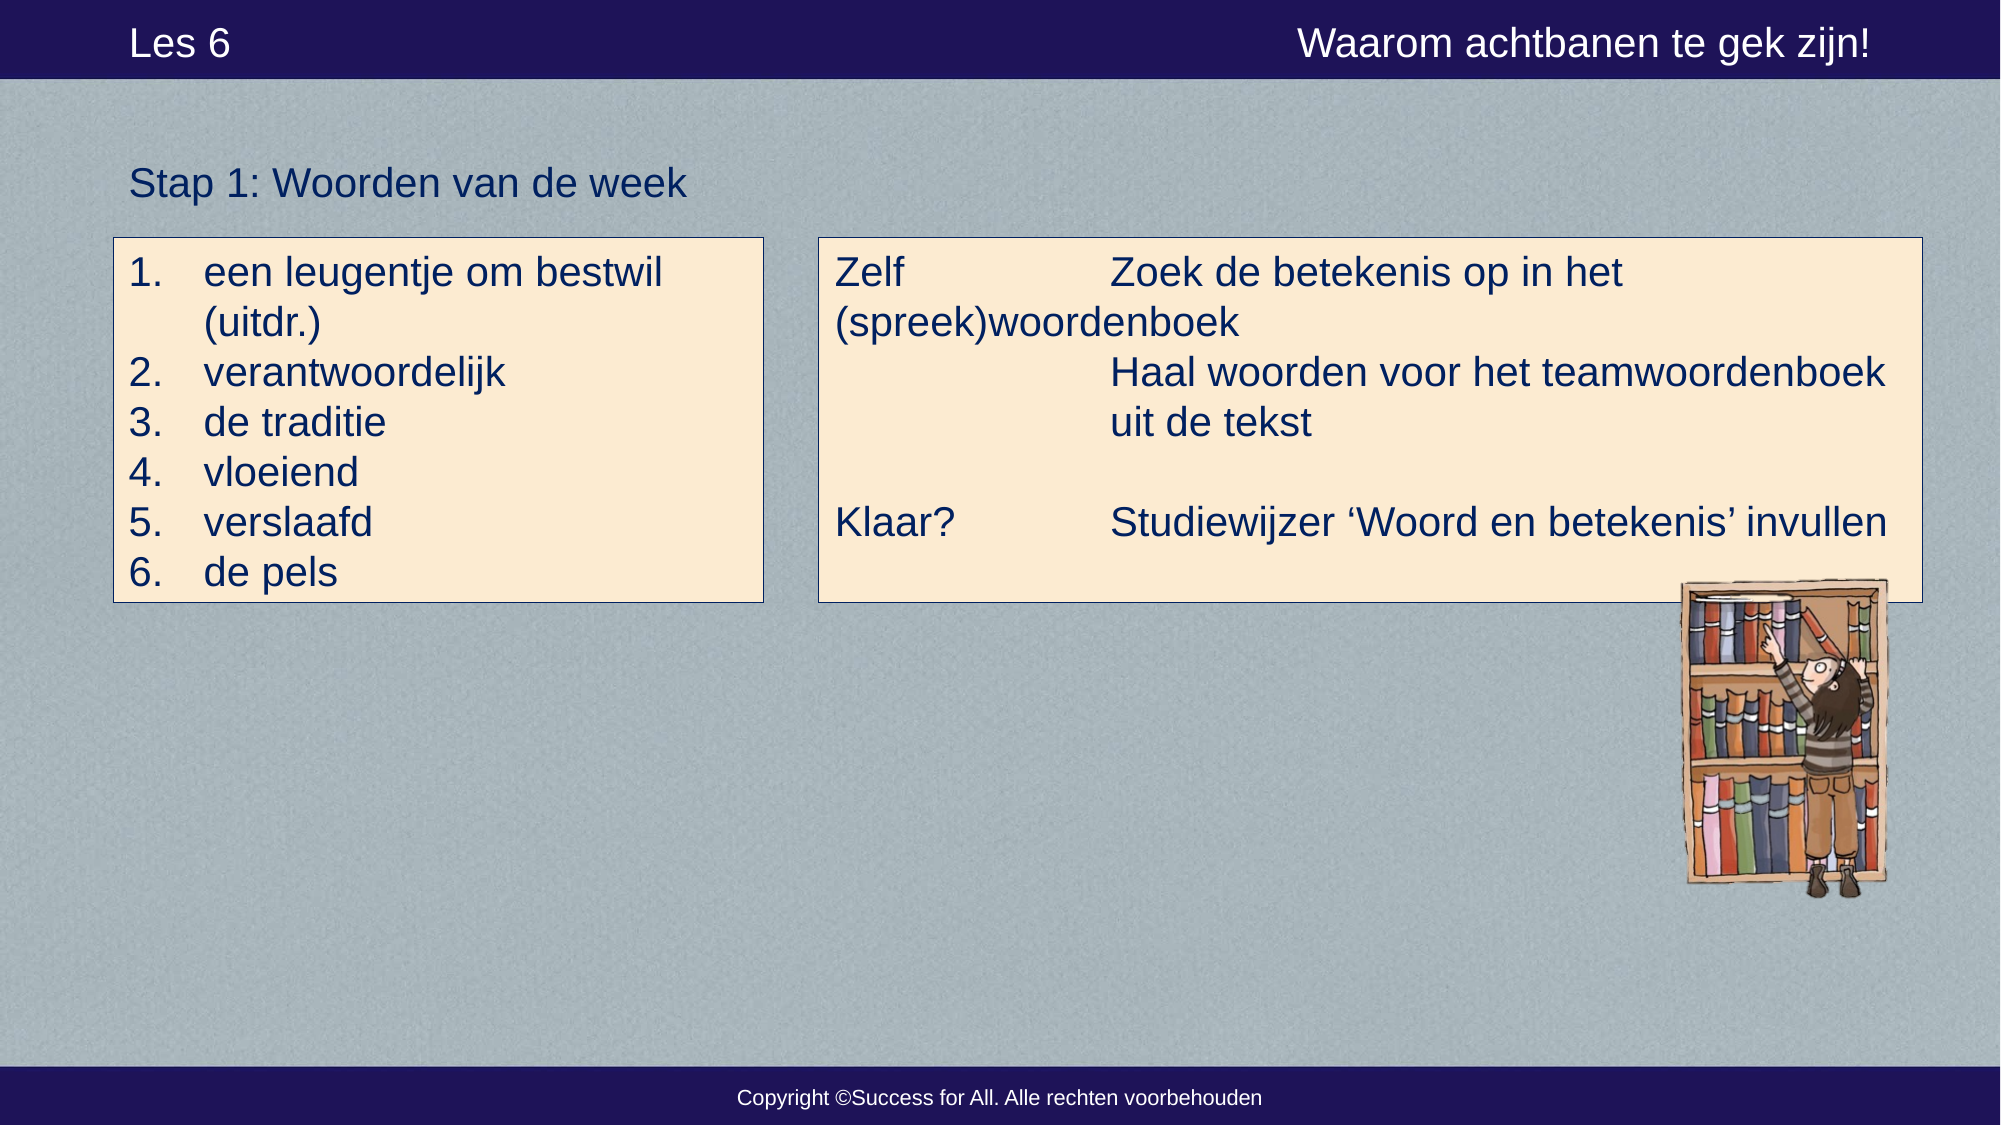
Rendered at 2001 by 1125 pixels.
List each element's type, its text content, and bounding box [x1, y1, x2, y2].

text_box een leugentje om bestwil (uitdr.) verantwoordelijk de traditie vloeiend verslaafd de pels [113, 237, 764, 603]
text_box Waarom achtbanen te gek zijn! [999, 8, 1886, 73]
text_box Stap 1: Woorden van de week [113, 148, 1635, 214]
picture [0, 0, 2001, 1125]
text_box Les 6 [114, 8, 354, 73]
text_box Copyright ©Success for All. Alle rechten voorbehouden [0, 1076, 2000, 1125]
text_box Zelf Zoek de betekenis op in het (spreek)woordenboek Haal woorden voor het teamwoordenboek uit de tekst Klaar? Studiewijzer ‘Woord en betekenis’ invullen [818, 237, 1923, 603]
